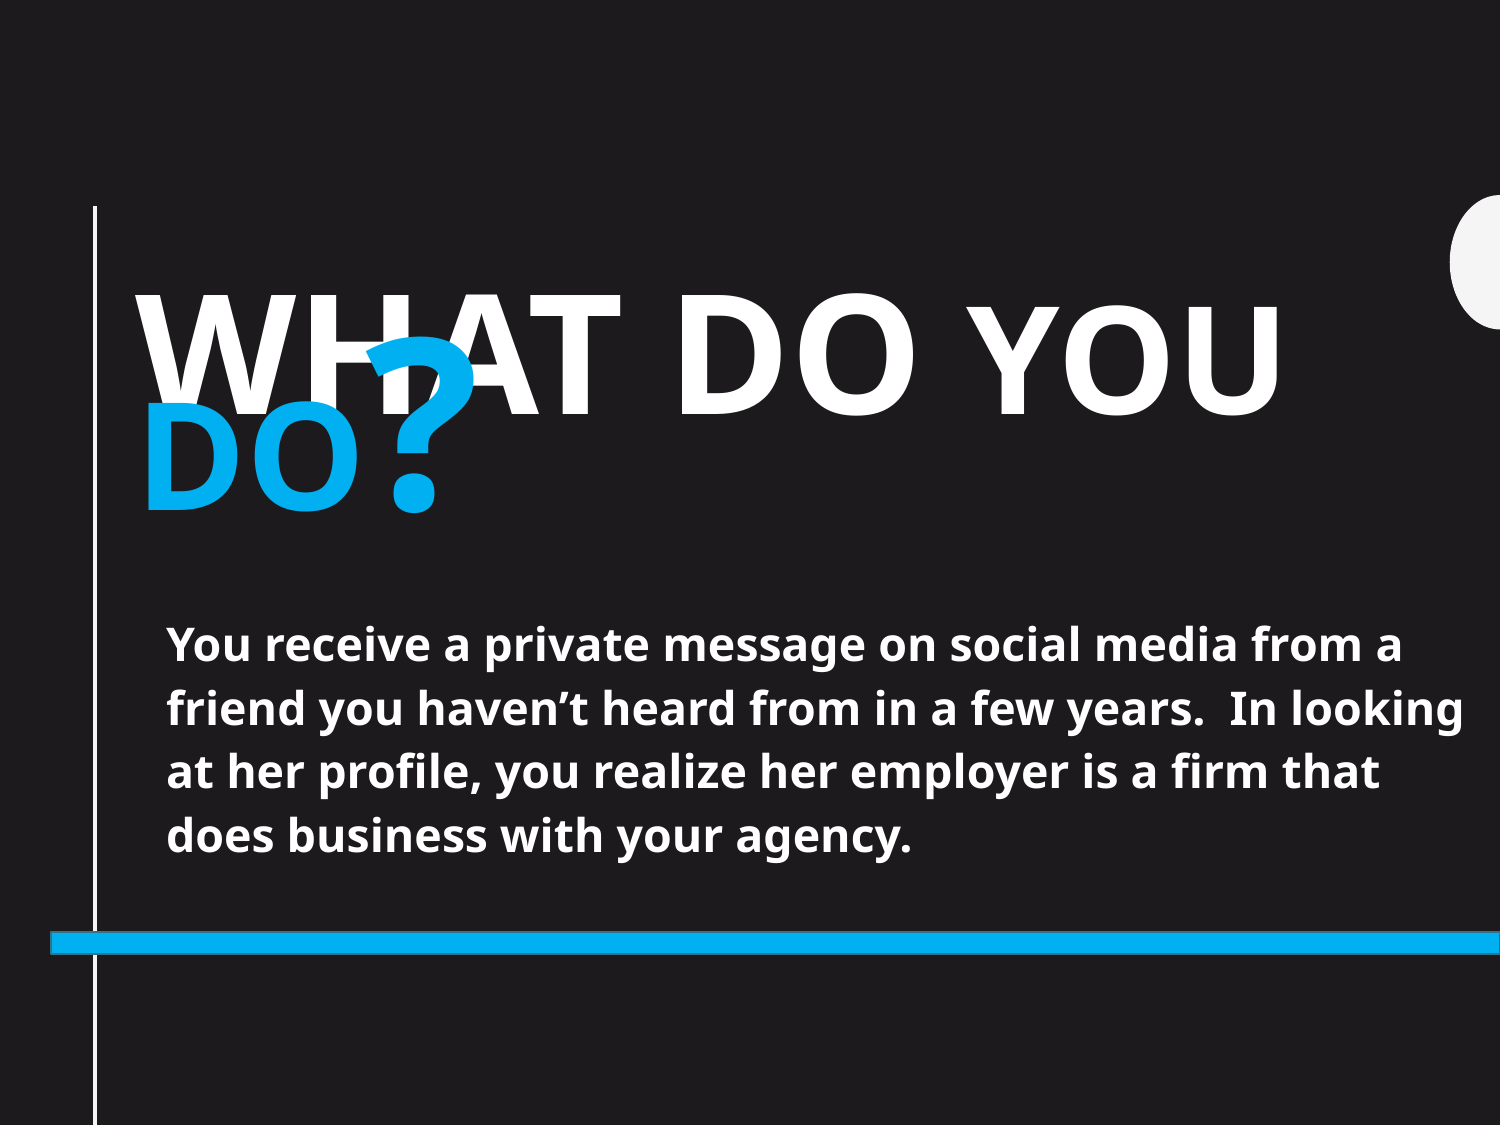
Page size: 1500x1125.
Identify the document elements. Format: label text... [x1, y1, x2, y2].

title What do you do? [120, 330, 1500, 781]
text_box [50, 931, 1500, 955]
text_box You receive a private message on social media from a friend you haven’t heard from in a few years. In looking at her profile, you realize her employer is a firm that does business with your agency. [151, 600, 1500, 872]
